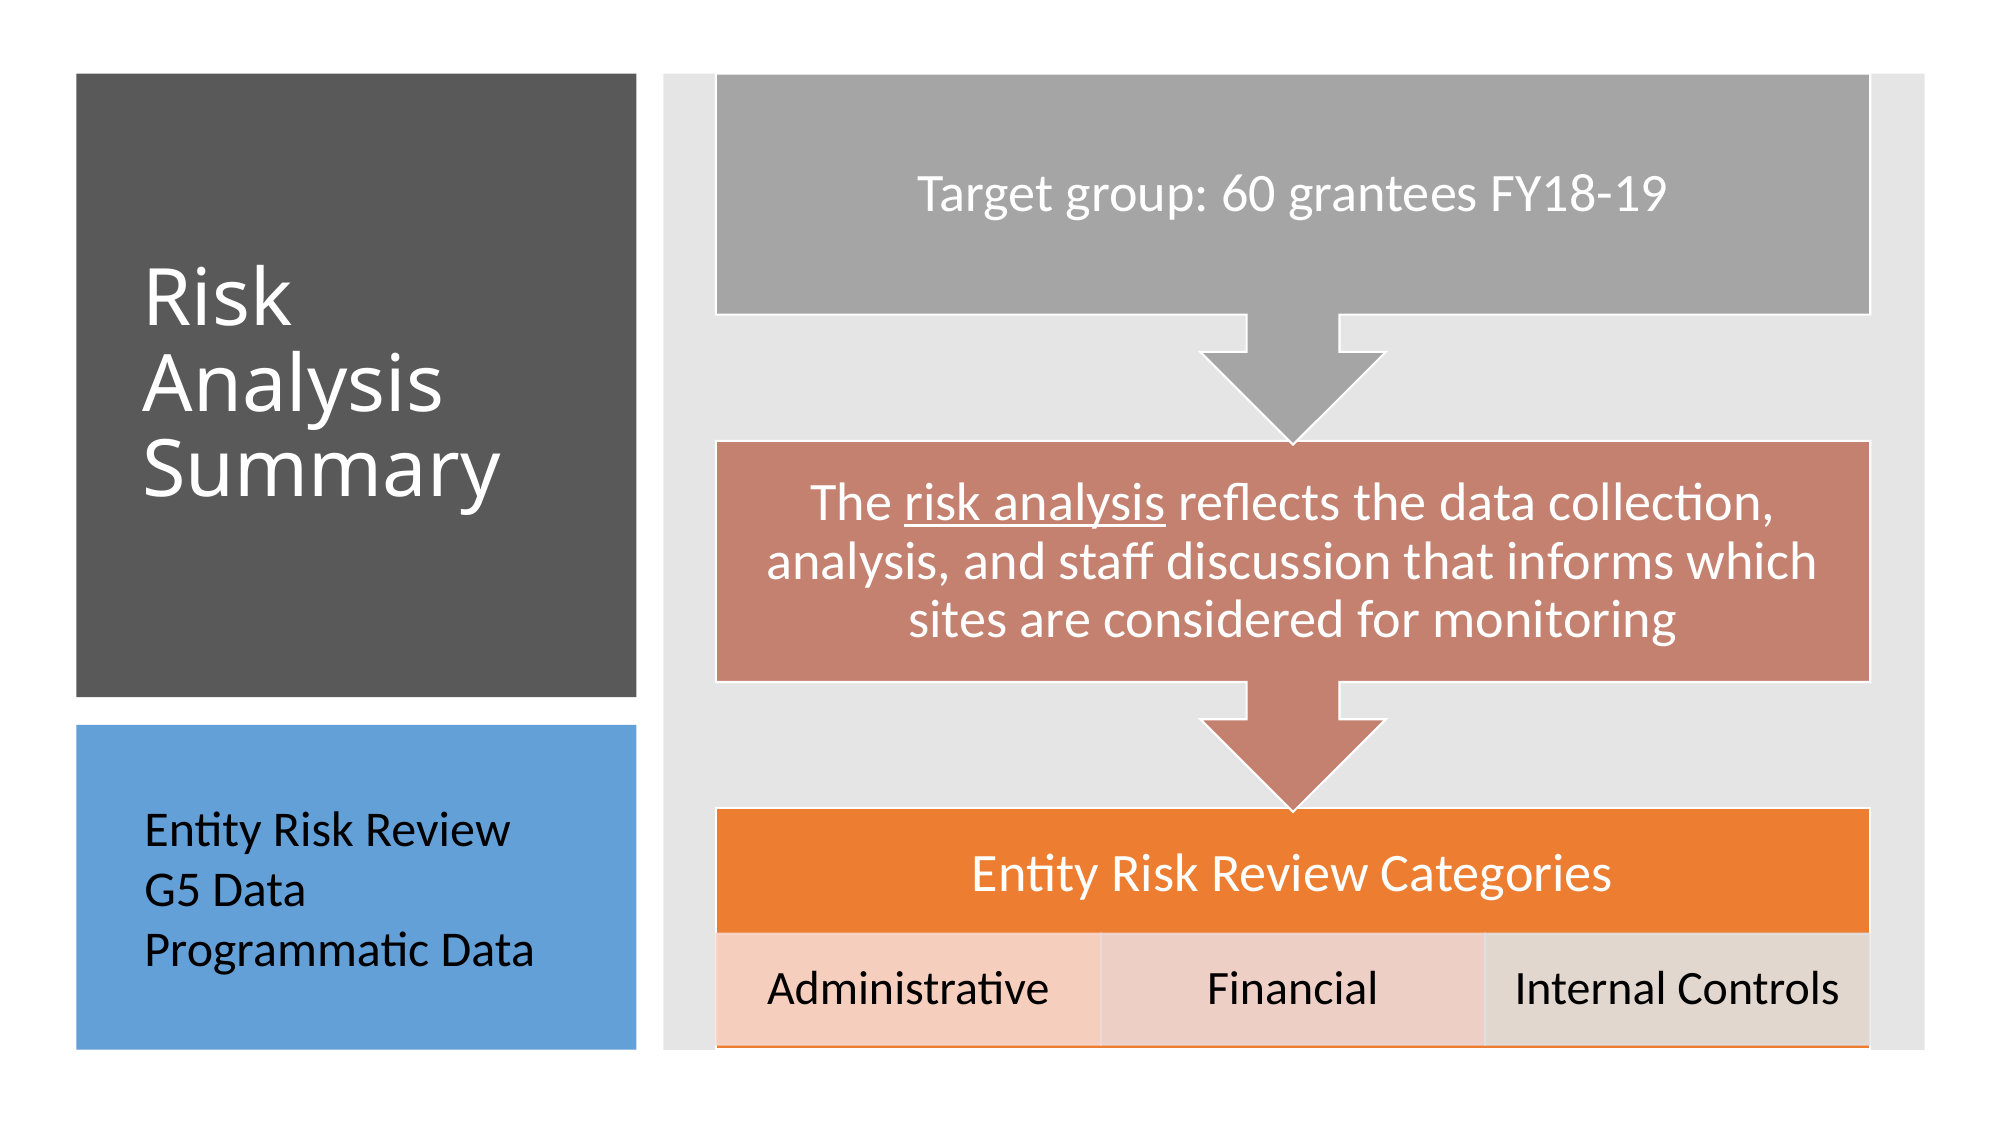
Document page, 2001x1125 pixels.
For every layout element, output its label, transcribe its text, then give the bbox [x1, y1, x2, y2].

text_box [662, 72, 1926, 1051]
text_box Entity Risk Review G5 Data Programmatic Data [129, 788, 567, 984]
text_box [75, 72, 637, 698]
title Risk Analysis Summary [127, 120, 595, 652]
text_box [75, 724, 637, 1051]
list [715, 73, 1871, 1050]
